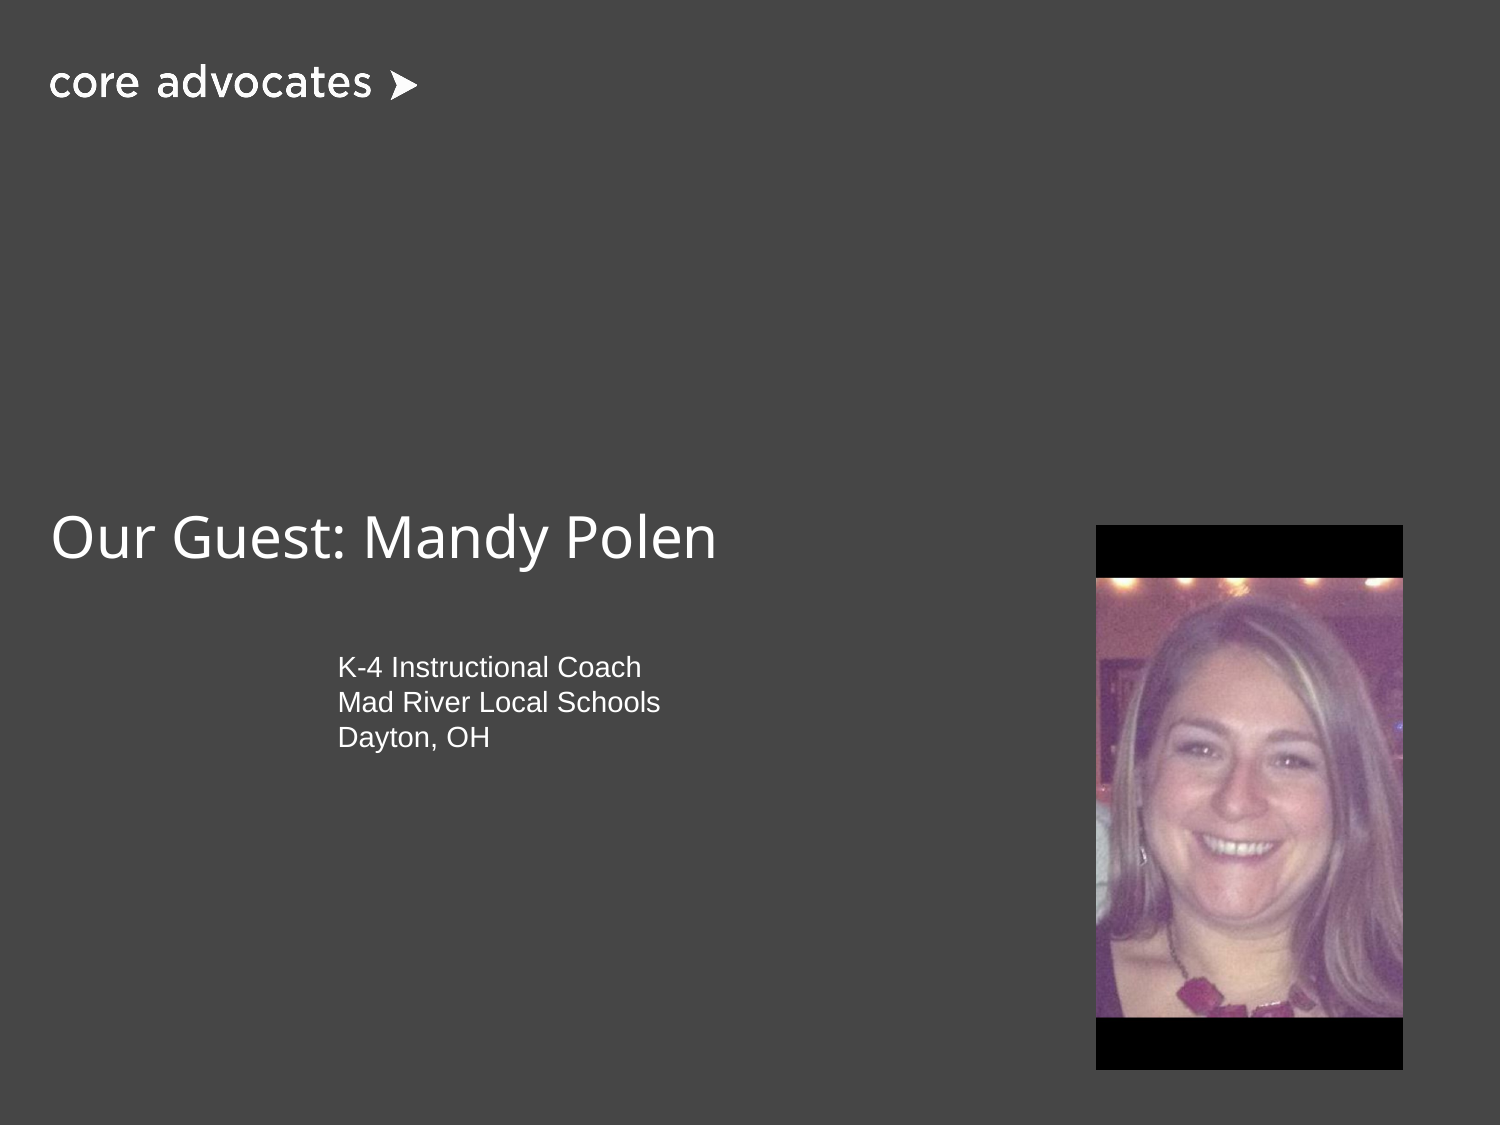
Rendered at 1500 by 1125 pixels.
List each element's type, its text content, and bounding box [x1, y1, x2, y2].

title Our Guest: Mandy Polen [35, 464, 1450, 607]
text_box K-4 Instructional Coach Mad River Local Schools Dayton, OH [322, 632, 1091, 840]
picture [50, 64, 417, 100]
picture [1096, 525, 1404, 1071]
